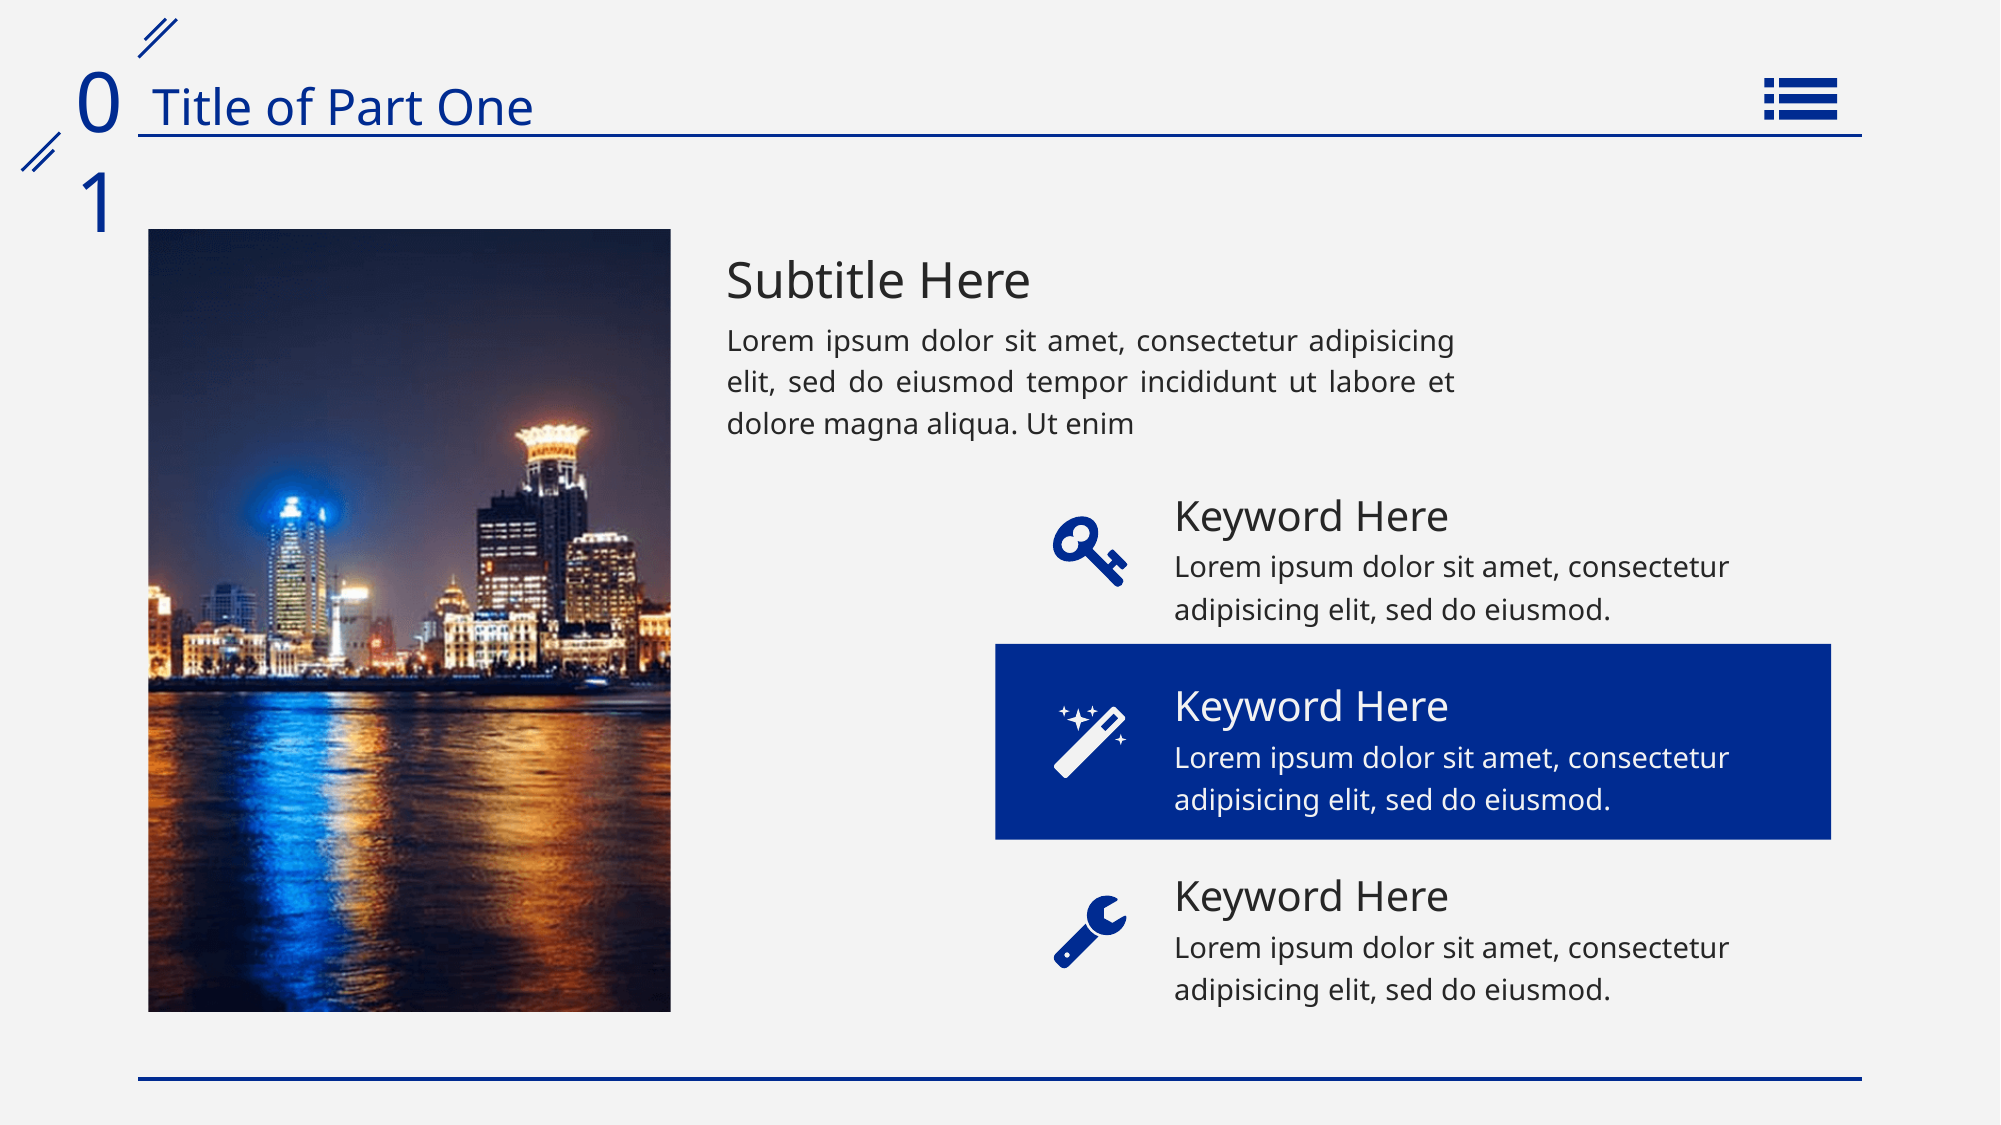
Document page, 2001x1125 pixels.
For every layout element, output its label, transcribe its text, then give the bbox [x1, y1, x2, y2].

text_box [994, 643, 1832, 841]
text_box Keyword Here [1159, 662, 1668, 724]
text_box [1054, 706, 1126, 778]
text_box [1086, 705, 1099, 717]
text_box Lorem ipsum dolor sit amet, consectetur adipisicing elit, sed do eiusmod. [1159, 914, 1788, 1014]
text_box [1115, 733, 1127, 746]
text_box Keyword Here [1159, 852, 1668, 914]
text_box Subtitle Here [711, 229, 1091, 316]
text_box Lorem ipsum dolor sit amet, consectetur adipisicing elit, sed do eiusmod. [1159, 534, 1788, 634]
text_box Lorem ipsum dolor sit amet, consectetur adipisicing elit, sed do eiusmod. [1159, 724, 1788, 824]
text_box [1053, 923, 1099, 969]
text_box [1052, 516, 1128, 587]
text_box [147, 228, 672, 1012]
text_box [1086, 895, 1127, 936]
text_box Keyword Here [1159, 472, 1668, 534]
text_box [1058, 705, 1070, 717]
text_box Lorem ipsum dolor sit amet, consectetur adipisicing elit, sed do eiusmod tempor incididunt ut labore et dolore magna aliqua. Ut enim [711, 307, 1471, 448]
